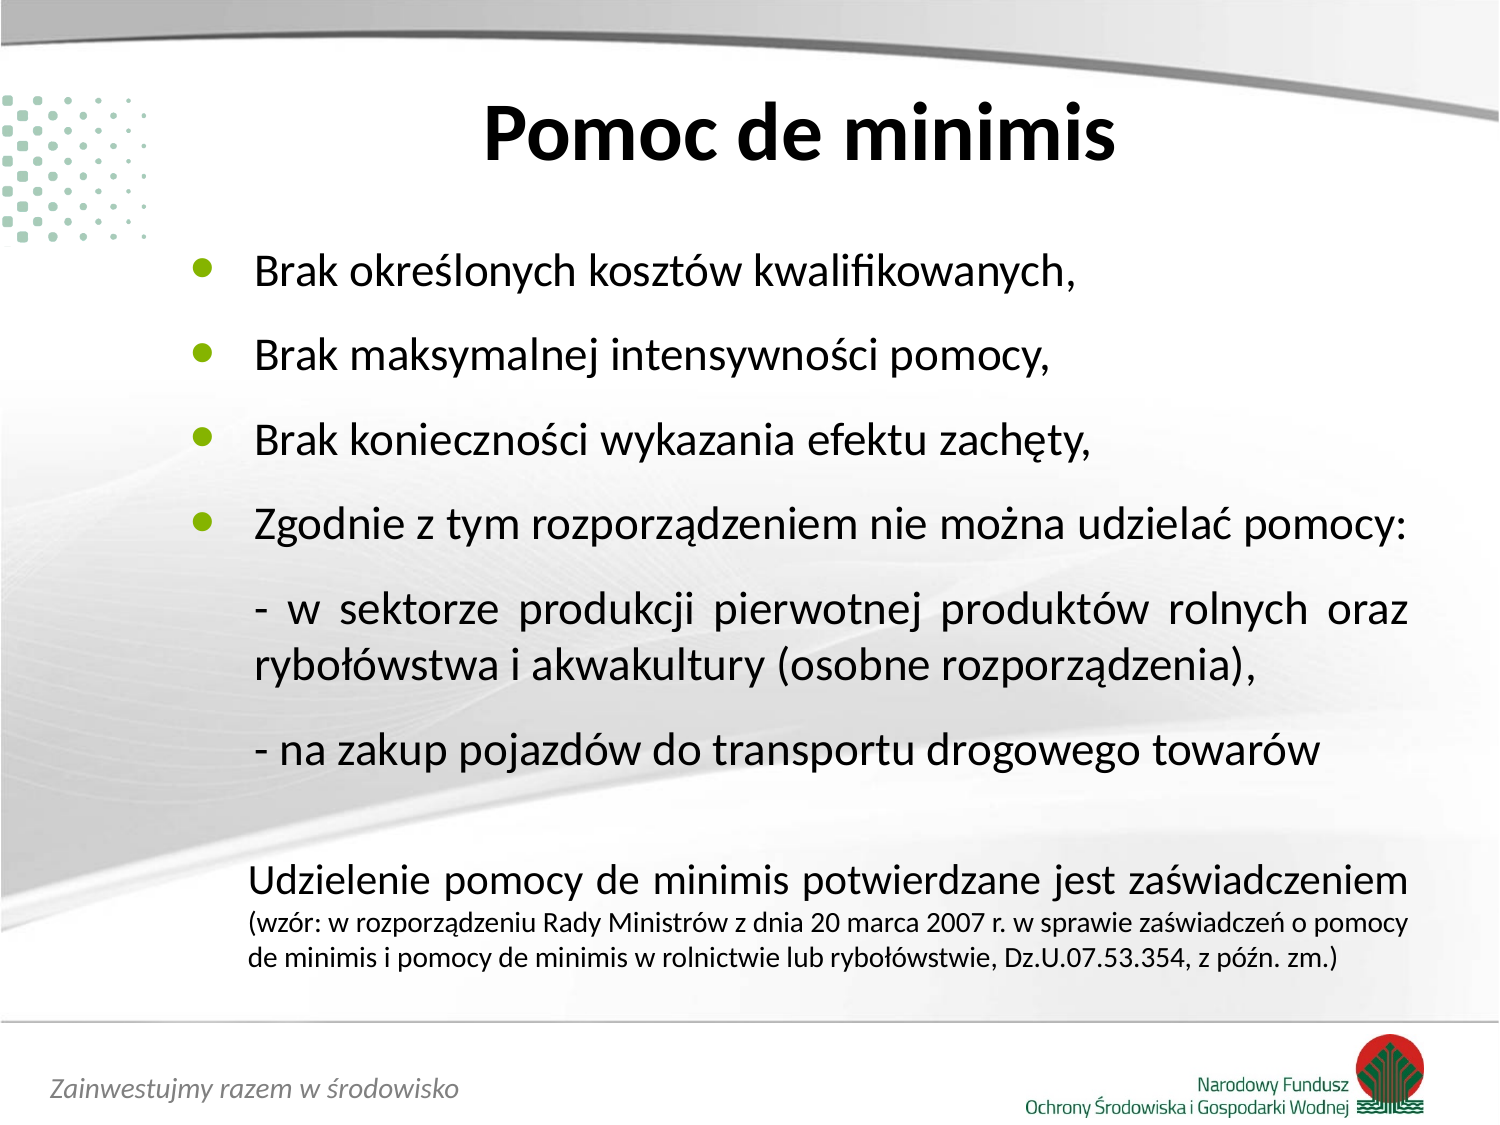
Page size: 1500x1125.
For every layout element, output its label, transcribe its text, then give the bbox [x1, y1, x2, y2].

picture [1026, 1034, 1424, 1118]
list Brak określonych kosztów kwalifikowanych, Brak maksymalnej intensywności pomocy, Brak konieczności wykazania efektu zachęty, Zgodnie z tym rozporządzeniem nie można udzielać pomocy: - w sektorze produkcji pierwotnej produktów rolnych oraz rybołówstwa i akwakultury (osobne rozporządzenia), - na zakup pojazdów do transportu drogowego towarów Udzielenie pomocy de minimis potwierdzane jest zaświadczeniem (wzór: w rozporządzeniu Rady Ministrów z dnia 20 marca 2007 r. w sprawie zaświadczeń o pomocy de minimis i pomocy de minimis w rolnictwie lub rybołówstwie, Dz.U.07.53.354, z późn. zm.) [175, 231, 1425, 1005]
title Pomoc de minimis [175, 58, 1425, 197]
picture [0, 0, 1499, 1023]
